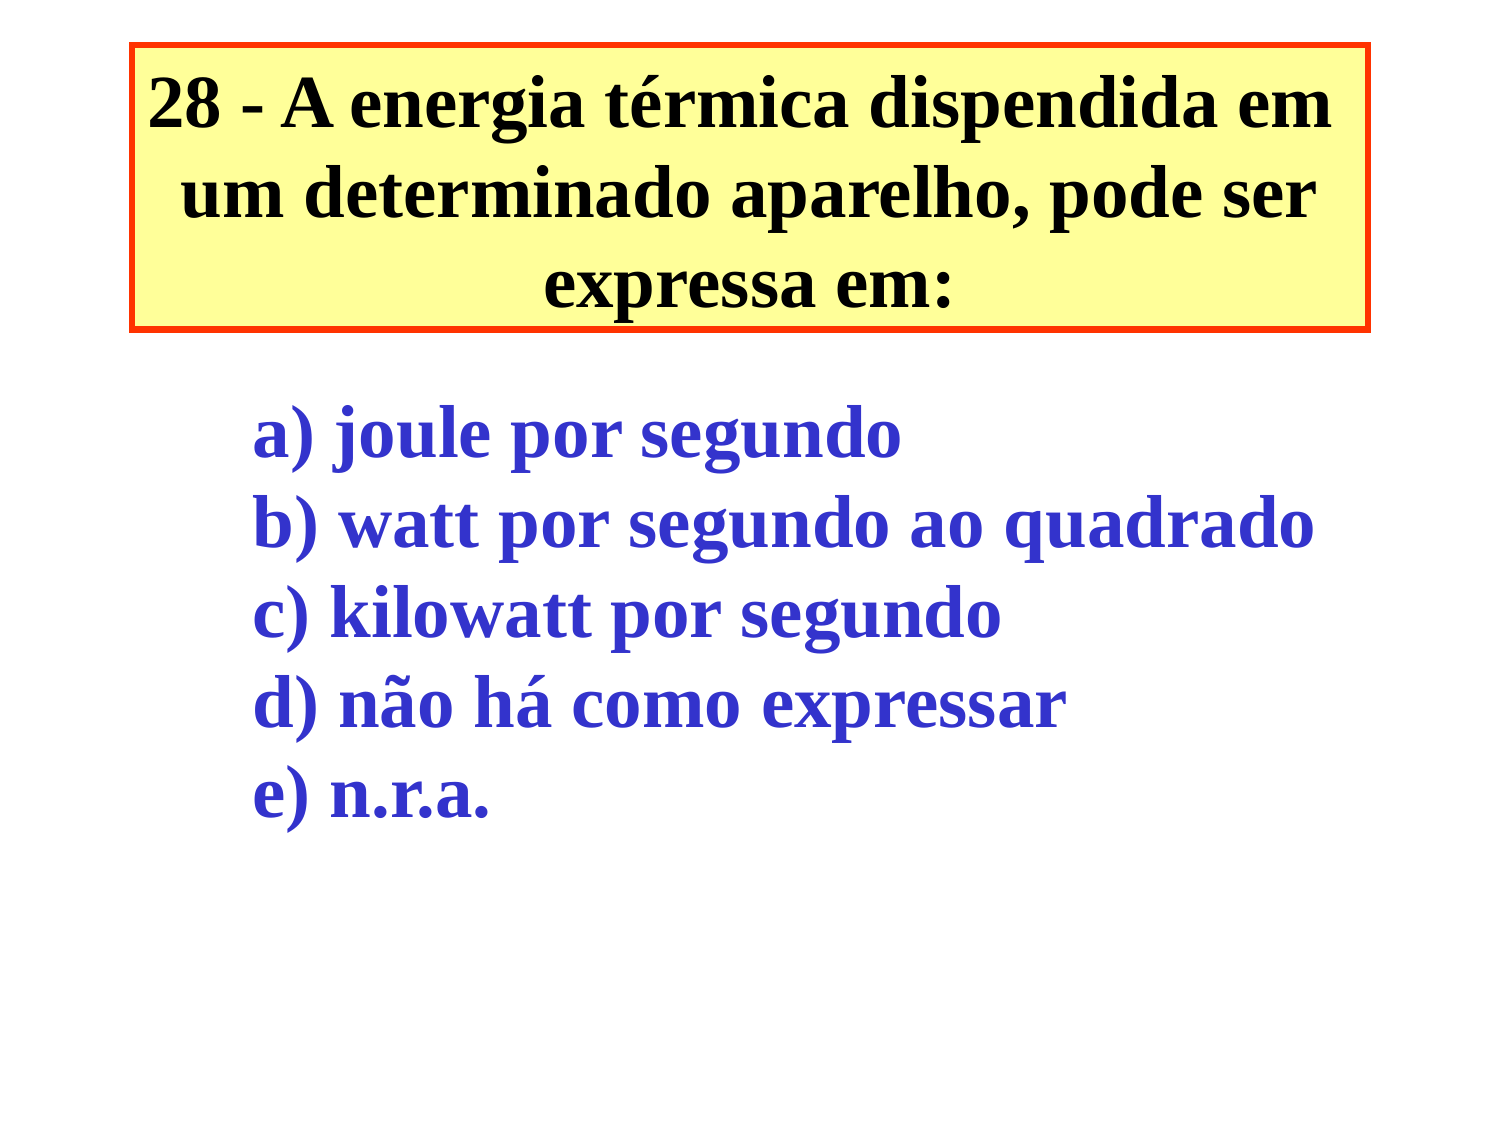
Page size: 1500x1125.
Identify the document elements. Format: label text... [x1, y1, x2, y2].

text_box 28 - A energia térmica dispendida em um determinado aparelho, pode ser expressa em: [132, 44, 1368, 330]
text_box a) joule por segundo b) watt por segundo ao quadrado c) kilowatt por segundo d) não há como expressar e) n.r.a. [237, 374, 1332, 840]
